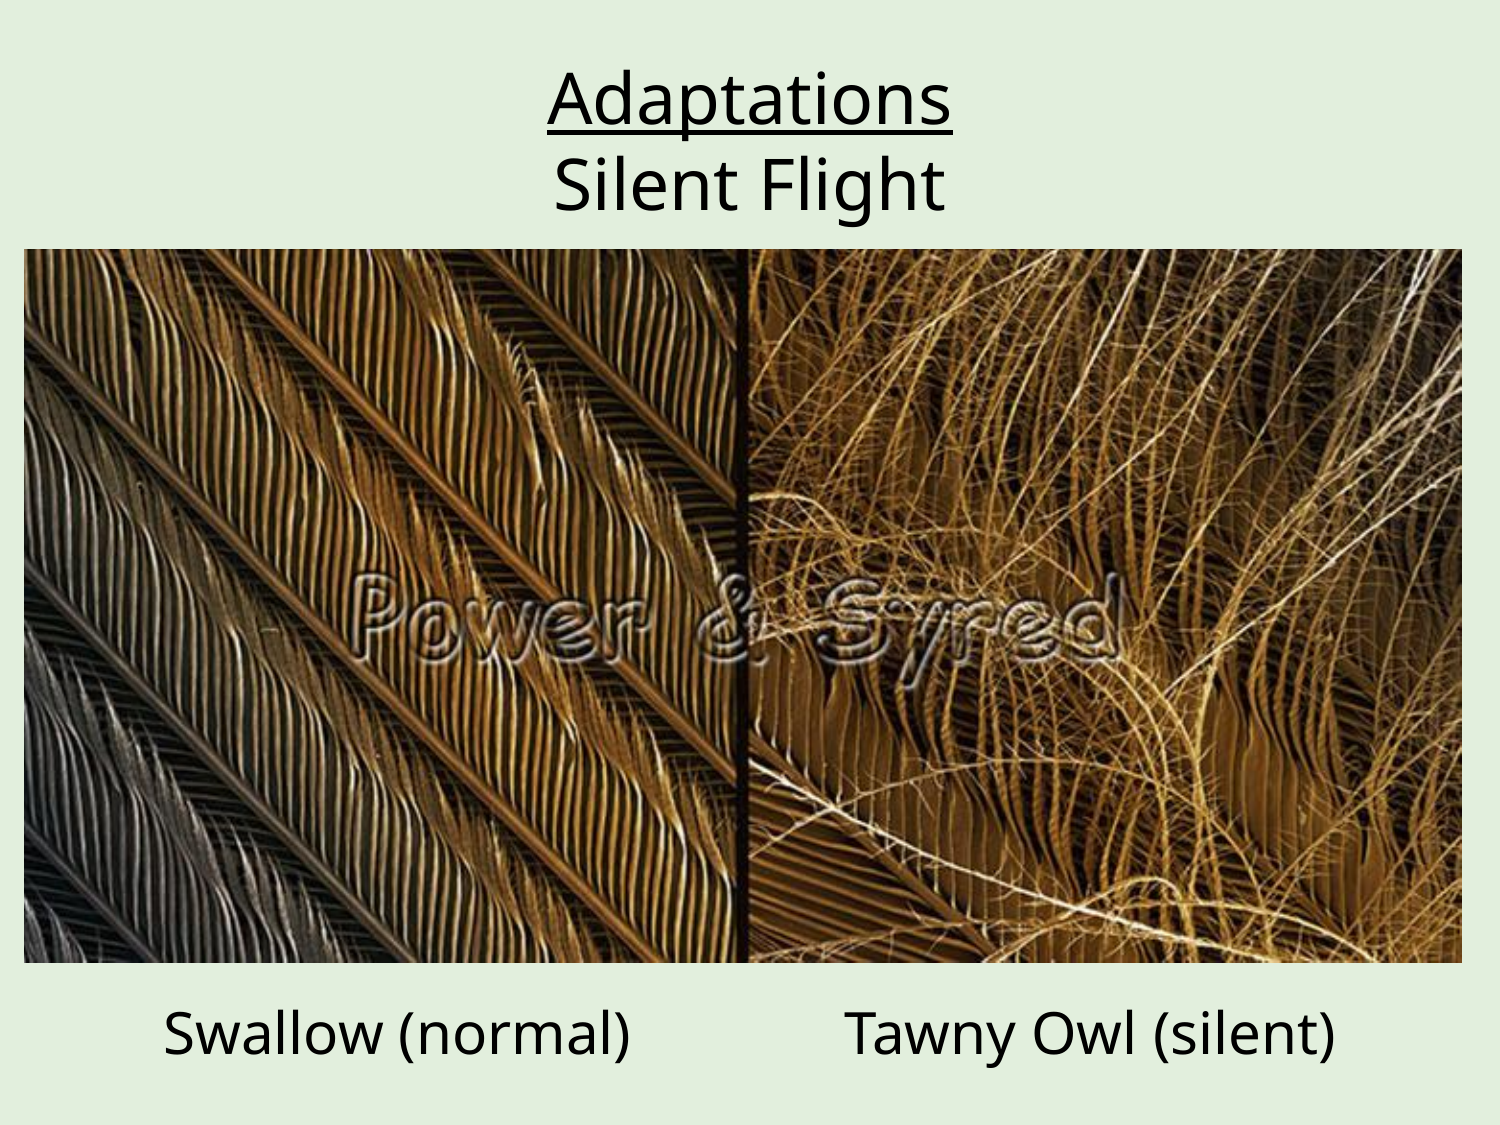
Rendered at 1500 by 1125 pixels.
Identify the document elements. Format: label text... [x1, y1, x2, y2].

picture [24, 249, 1462, 963]
text_box Swallow (normal) Tawny Owl (silent) [24, 962, 1475, 1100]
title Adaptations Silent Flight [75, 45, 1425, 233]
